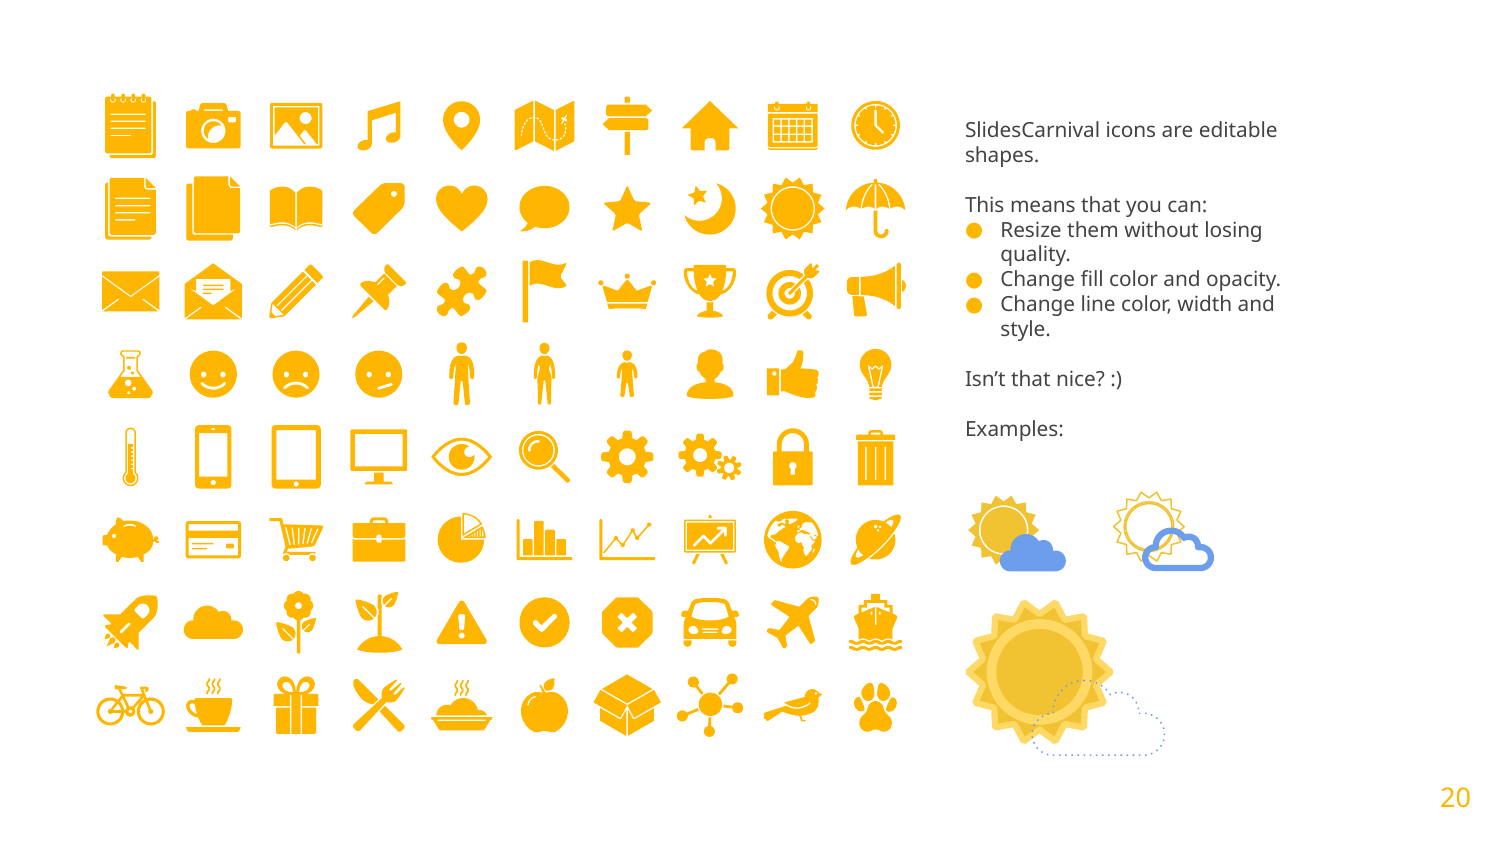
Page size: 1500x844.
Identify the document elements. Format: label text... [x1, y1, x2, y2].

text_box [102, 517, 160, 562]
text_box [533, 342, 556, 405]
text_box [767, 101, 818, 151]
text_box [185, 102, 241, 149]
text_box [122, 427, 139, 487]
text_box [519, 185, 570, 232]
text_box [851, 100, 901, 150]
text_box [437, 512, 486, 563]
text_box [593, 674, 662, 737]
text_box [967, 495, 1040, 565]
text_box [355, 350, 403, 398]
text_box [760, 177, 825, 240]
text_box [1041, 540, 1066, 572]
text_box [519, 597, 570, 648]
text_box [357, 101, 401, 151]
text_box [599, 518, 656, 561]
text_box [107, 349, 153, 399]
text_box [353, 183, 405, 234]
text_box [848, 593, 903, 651]
text_box [271, 425, 321, 489]
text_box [269, 517, 324, 562]
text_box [845, 178, 906, 239]
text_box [185, 520, 242, 559]
slide_number 20 [1411, 753, 1500, 844]
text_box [520, 677, 569, 733]
text_box [436, 600, 487, 645]
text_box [766, 349, 819, 399]
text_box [967, 602, 1112, 742]
text_box [604, 186, 651, 231]
text_box [189, 350, 237, 398]
text_box [764, 510, 822, 569]
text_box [352, 678, 405, 732]
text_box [104, 177, 157, 240]
text_box SlidesCarnival icons are editable shapes. This means that you can: Resize them without losing quality. Change fill color and opacity. Change line color, width and style. Isn’t that nice? :) Examples: [949, 101, 1324, 352]
text_box [1038, 692, 1165, 756]
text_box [859, 348, 892, 401]
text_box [430, 437, 493, 477]
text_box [683, 264, 737, 318]
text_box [355, 591, 403, 654]
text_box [269, 186, 323, 231]
text_box [686, 349, 734, 399]
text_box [846, 262, 907, 317]
text_box [763, 689, 823, 722]
text_box [1186, 536, 1211, 568]
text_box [522, 259, 567, 323]
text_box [186, 176, 241, 241]
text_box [518, 430, 571, 483]
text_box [616, 350, 638, 398]
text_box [103, 595, 159, 650]
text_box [104, 93, 157, 159]
text_box [443, 101, 481, 151]
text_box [680, 597, 740, 648]
text_box [195, 425, 232, 489]
text_box [183, 605, 243, 639]
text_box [351, 264, 407, 319]
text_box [185, 678, 241, 733]
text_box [514, 100, 575, 152]
text_box [766, 596, 819, 649]
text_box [676, 673, 744, 738]
text_box [601, 430, 654, 484]
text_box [448, 342, 475, 406]
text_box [430, 679, 493, 731]
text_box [683, 514, 737, 565]
text_box [773, 428, 813, 486]
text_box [766, 263, 820, 320]
text_box [602, 597, 653, 648]
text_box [850, 514, 901, 566]
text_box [1113, 491, 1185, 562]
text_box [855, 429, 896, 486]
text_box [352, 517, 406, 562]
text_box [184, 263, 243, 320]
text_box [602, 96, 653, 156]
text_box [684, 183, 736, 235]
text_box [272, 350, 320, 398]
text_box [101, 271, 160, 312]
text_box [269, 102, 323, 149]
text_box [96, 685, 165, 726]
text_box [598, 273, 657, 310]
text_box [273, 676, 319, 734]
text_box [436, 266, 487, 317]
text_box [678, 433, 742, 481]
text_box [853, 682, 898, 732]
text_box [516, 518, 573, 561]
text_box [436, 185, 488, 232]
text_box [681, 100, 739, 151]
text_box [275, 590, 317, 654]
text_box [268, 264, 324, 319]
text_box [350, 429, 408, 485]
